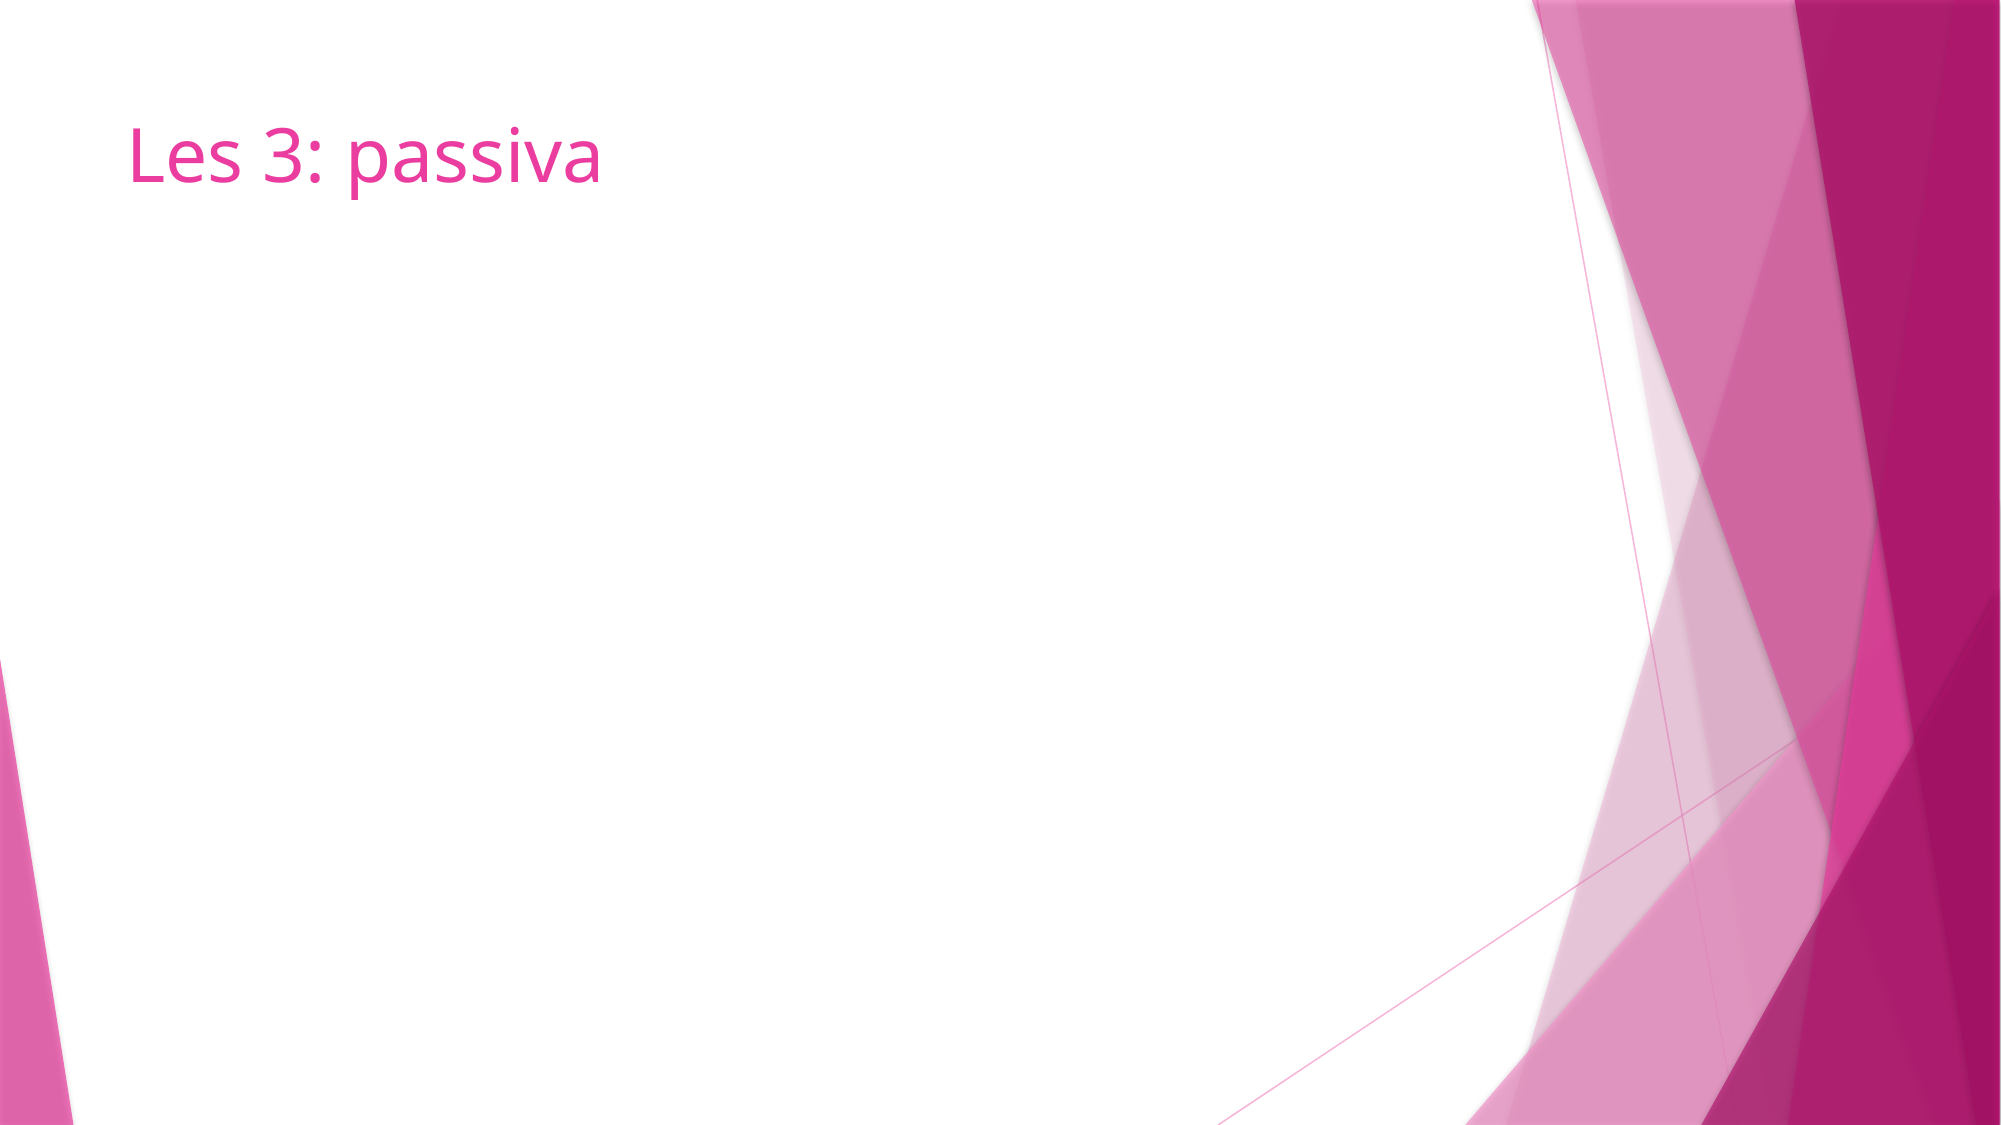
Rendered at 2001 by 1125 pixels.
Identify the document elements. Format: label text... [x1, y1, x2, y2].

title Les 3: passiva [111, 99, 1522, 317]
